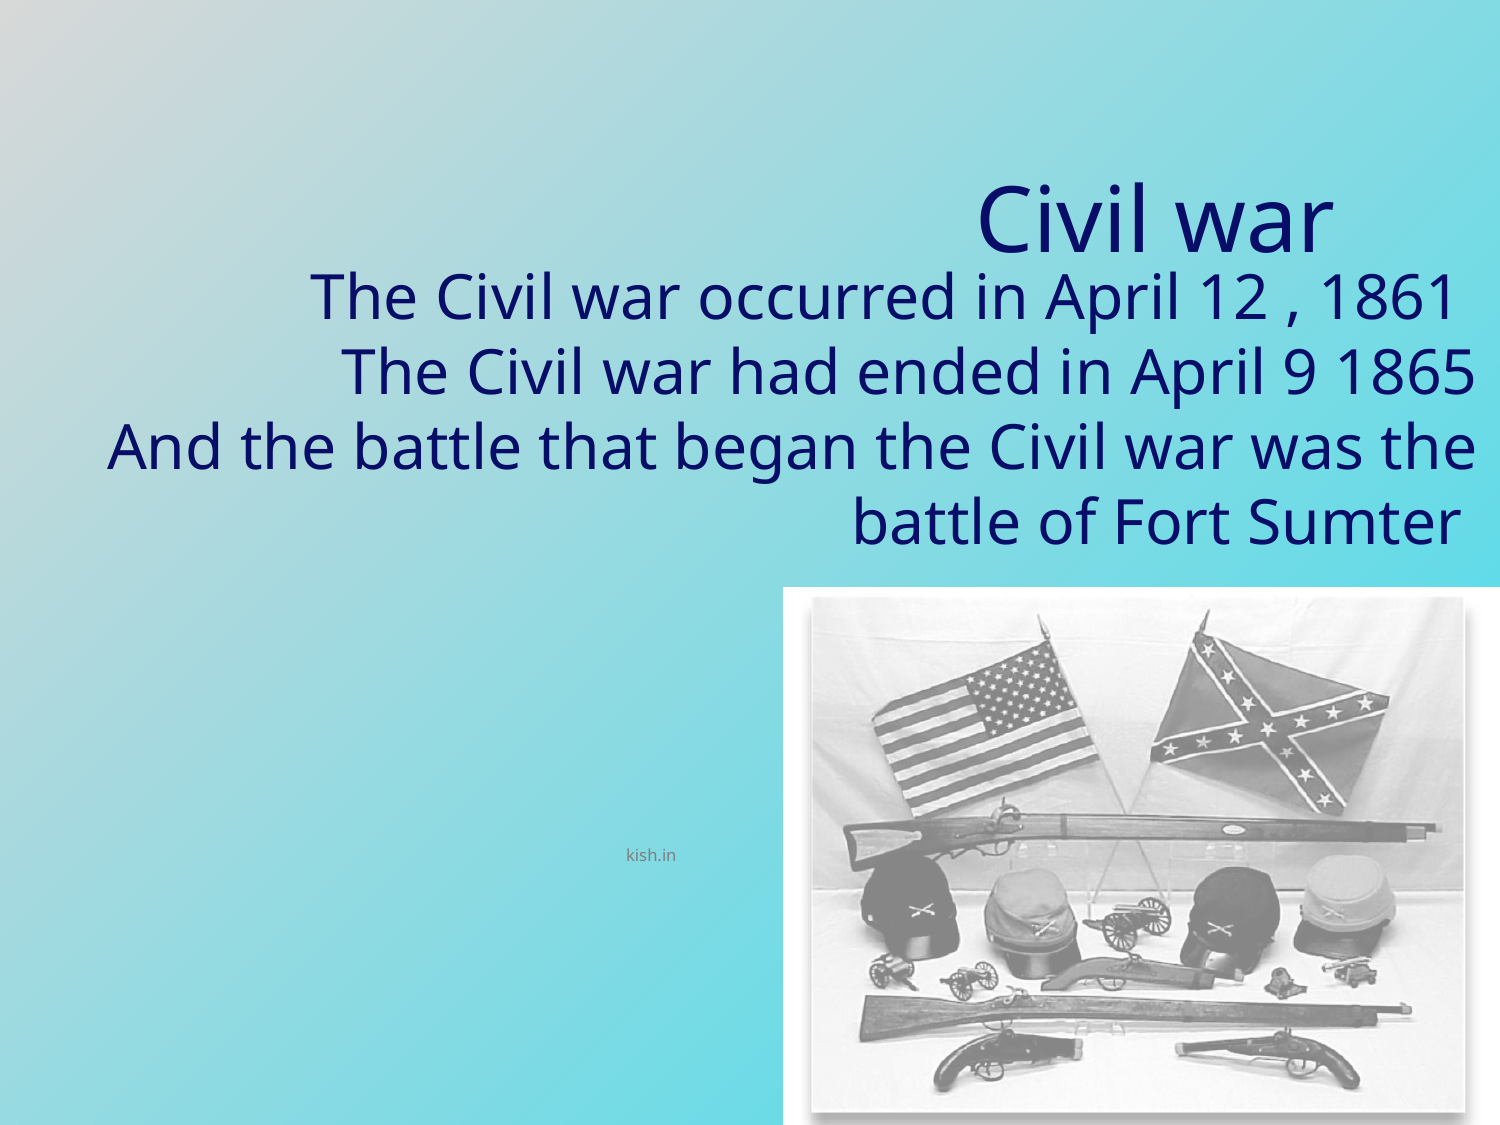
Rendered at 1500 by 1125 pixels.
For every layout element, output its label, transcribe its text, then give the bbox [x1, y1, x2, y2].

picture [782, 587, 1500, 1125]
text_box kish.in [611, 837, 692, 873]
title Civil war [99, 37, 1375, 249]
subtitle The Civil war occurred in April 12 , 1861 The Civil war had ended in April 9 1865 And the battle that began the Civil war was the battle of Fort Sumter [0, 249, 1500, 1125]
